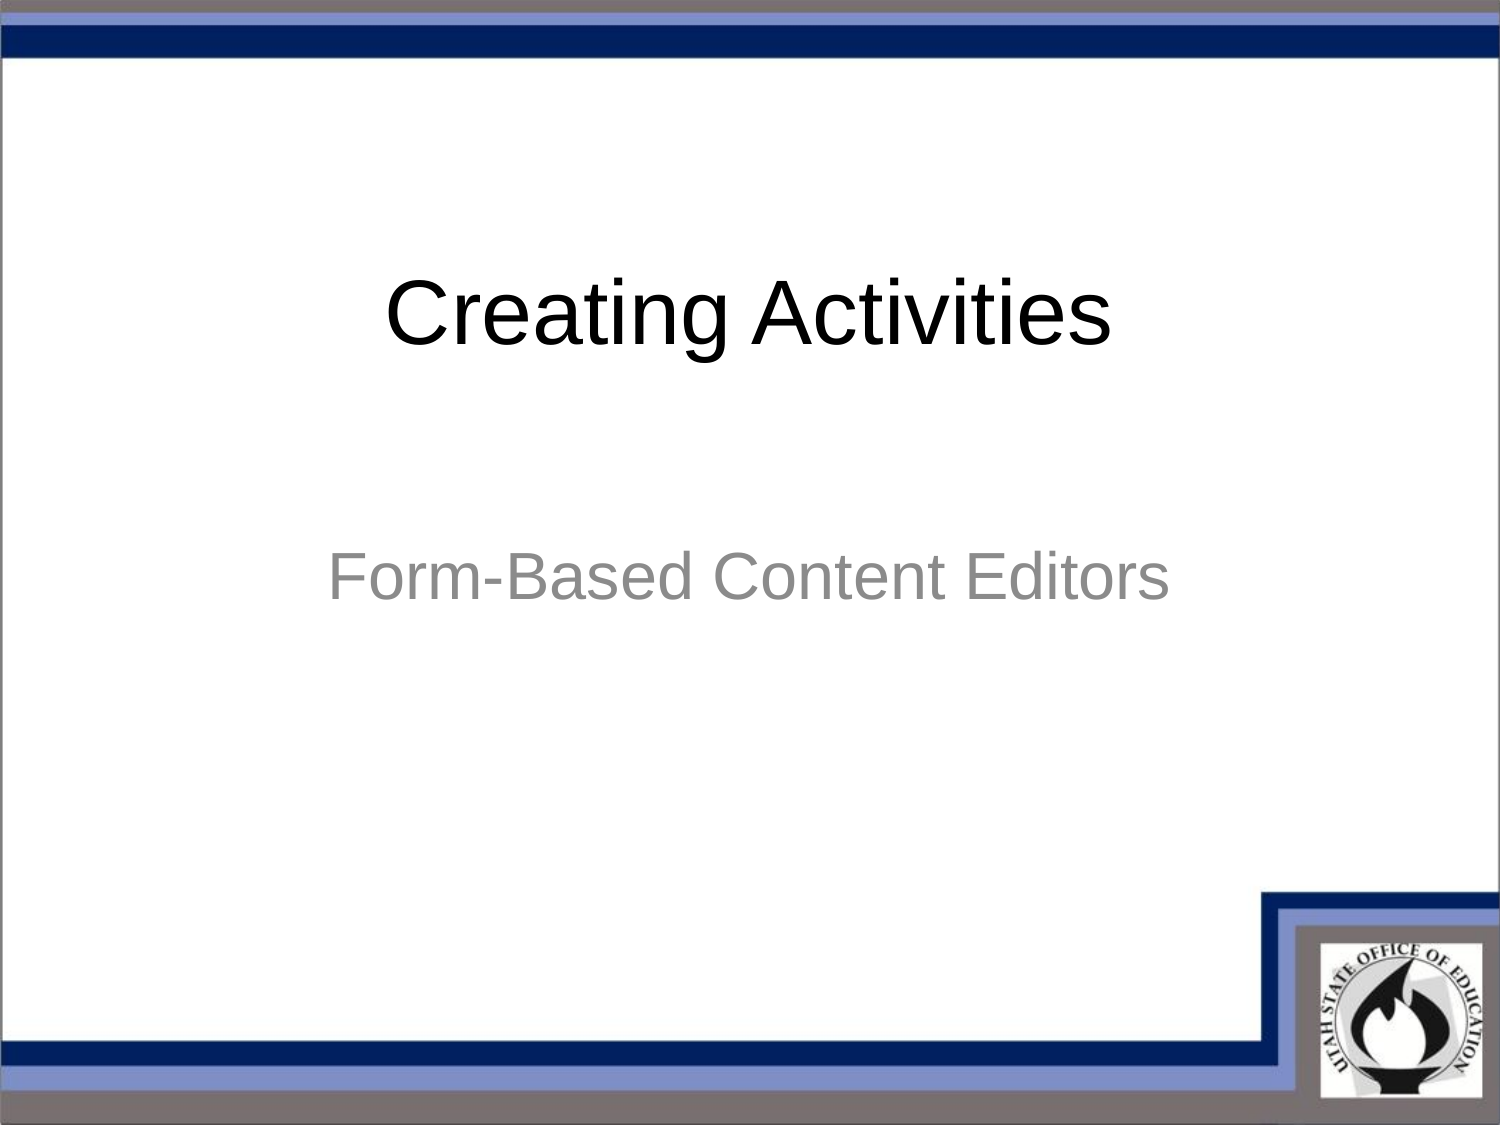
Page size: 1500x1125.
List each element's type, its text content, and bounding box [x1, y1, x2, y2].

title Creating Activities [112, 187, 1388, 429]
picture [0, 0, 1500, 1125]
subtitle Form-Based Content Editors [225, 525, 1275, 813]
